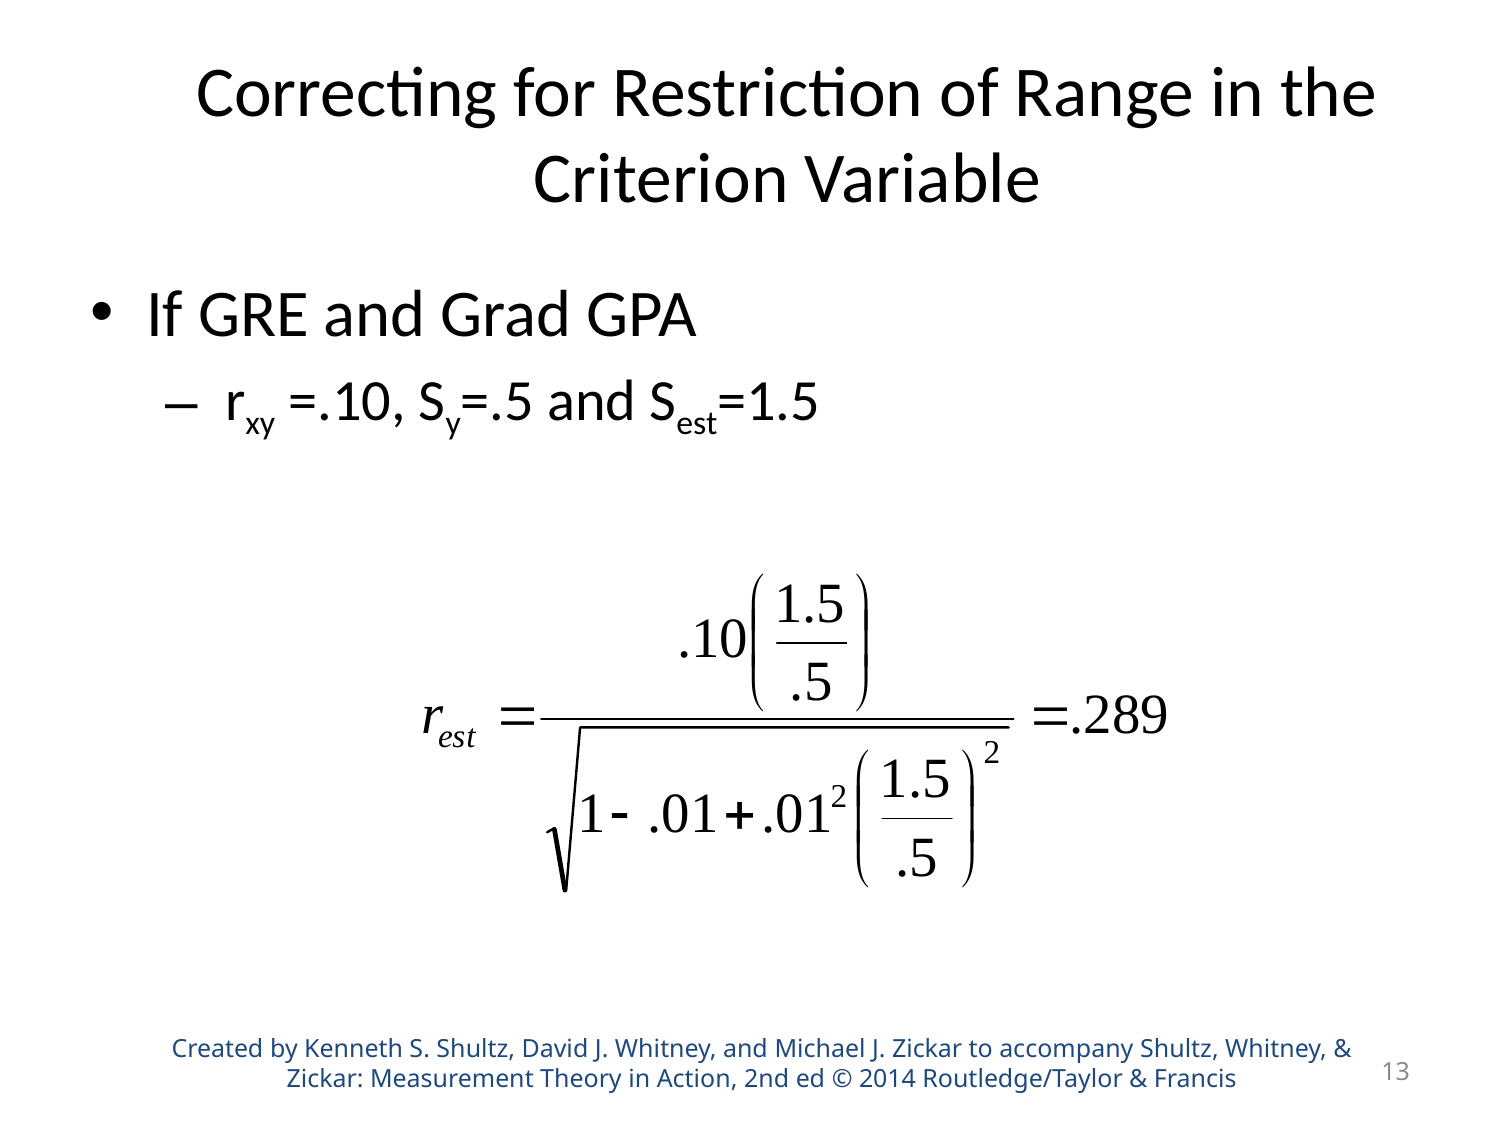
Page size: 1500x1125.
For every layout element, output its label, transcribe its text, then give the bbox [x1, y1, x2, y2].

list If GRE and Grad GPA rxy =.10, Sy=.5 and Sest=1.5 [75, 262, 1425, 1005]
footer Created by Kenneth S. Shultz, David J. Whitney, and Michael J. Zickar to accompany Shultz, Whitney, & Zickar: Measurement Theory in Action, 2nd ed © 2014 Routledge/Taylor & Francis [137, 1025, 1388, 1100]
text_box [412, 562, 1177, 905]
title Correcting for Restriction of Range in the Criterion Variable [150, 37, 1425, 225]
slide_number 13 [1074, 1042, 1425, 1103]
